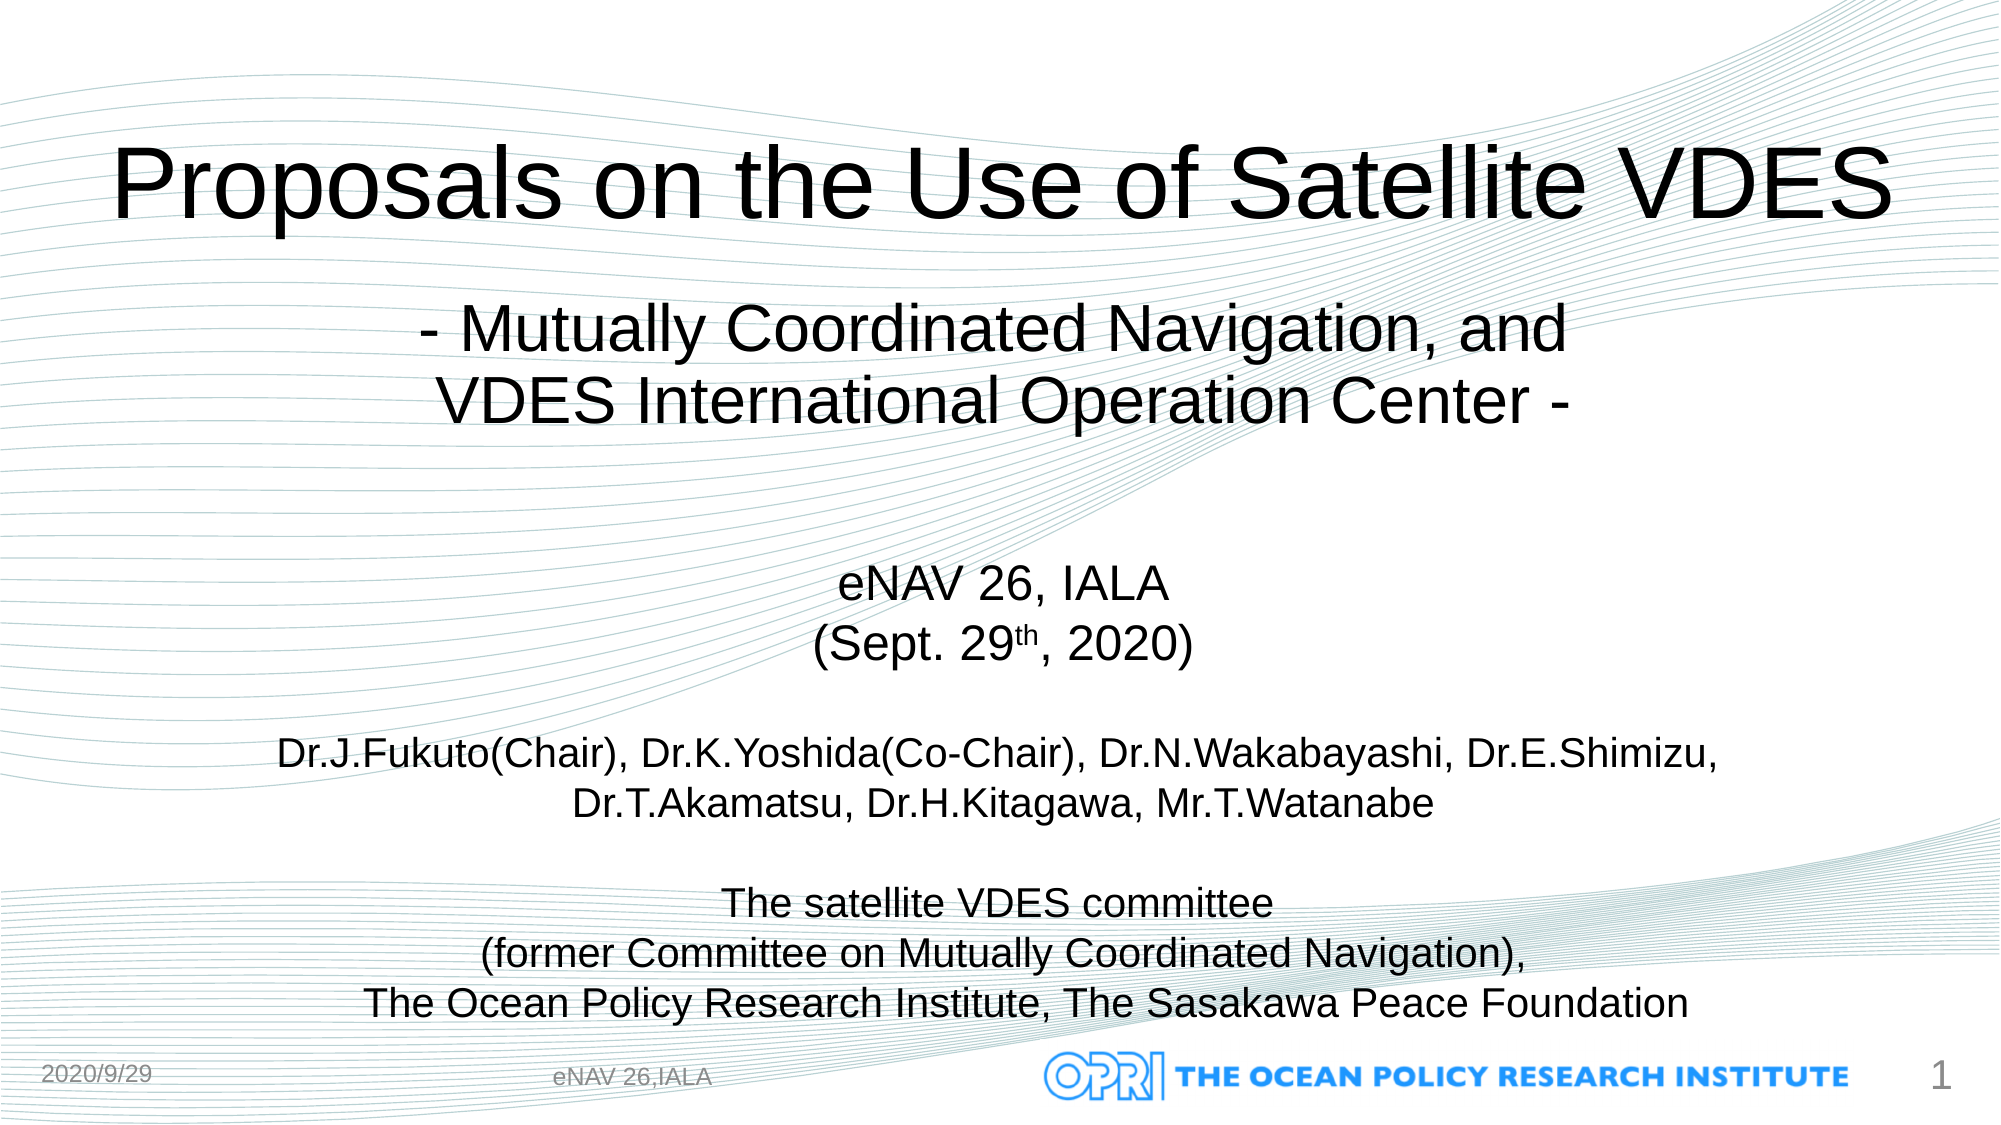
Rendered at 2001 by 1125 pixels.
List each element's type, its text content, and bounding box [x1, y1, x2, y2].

picture [1040, 1039, 1854, 1107]
text_box Dr.J.Fukuto(Chair), Dr.K.Yoshida(Co-Chair), Dr.N.Wakabayashi, Dr.E.Shimizu, Dr.T.Akamatsu, Dr.H.Kitagawa, Mr.T.Watanabe The satellite VDES committee (former Committee on Mutually Coordinated Navigation), The Ocean Policy Research Institute, The Sasakawa Peace Foundation [168, 718, 1839, 1034]
slide_number 1 [1885, 1042, 1969, 1103]
footer eNAV 26,IALA [295, 1045, 971, 1105]
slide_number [25, 1042, 240, 1103]
text_box eNAV 26, IALA (Sept. 29th, 2020) [797, 542, 1210, 678]
title Proposals on the Use of Satellite VDES - Mutually Coordinated Navigation, and VDES International Operation Center - [25, 41, 1981, 446]
